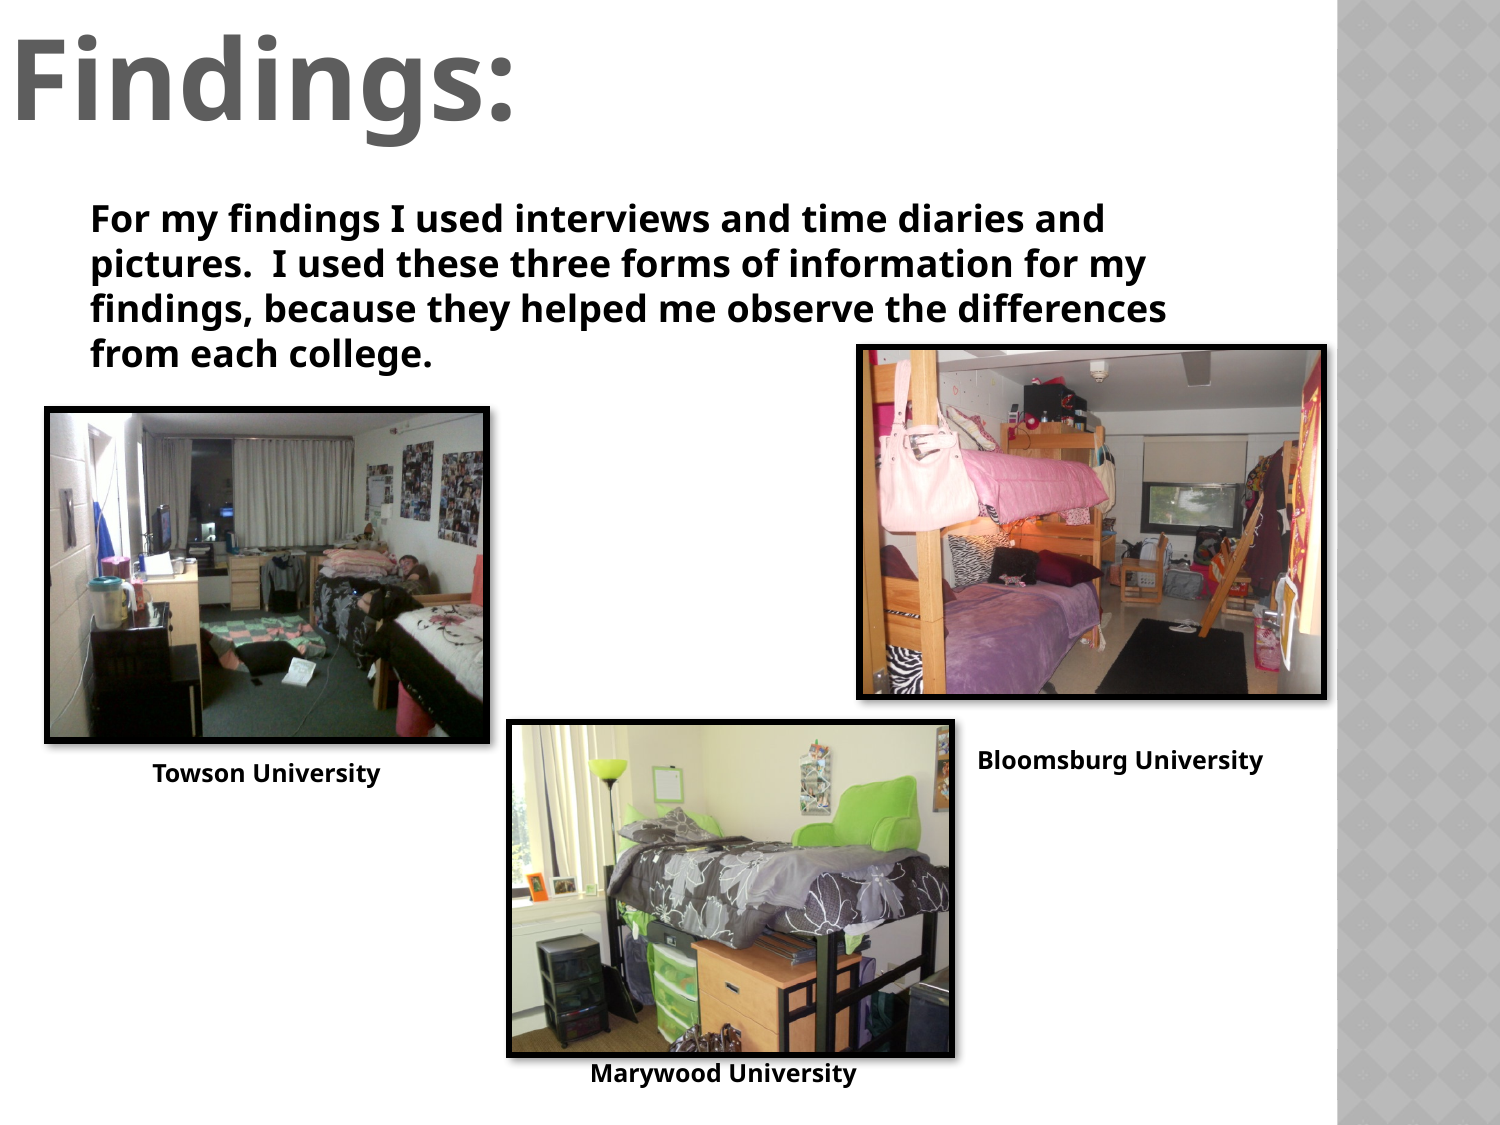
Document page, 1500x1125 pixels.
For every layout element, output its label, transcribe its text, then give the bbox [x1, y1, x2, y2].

text_box Bloomsburg University [962, 737, 1300, 783]
text_box Marywood University [574, 1064, 912, 1095]
picture [49, 412, 484, 738]
text_box For my findings I used interviews and time diaries and pictures. I used these three forms of information for my findings, because they helped me observe the differences from each college. [74, 187, 1200, 383]
picture [862, 349, 1322, 694]
text_box Findings: [0, 0, 533, 150]
text_box Towson University [137, 750, 413, 795]
picture [512, 724, 949, 1053]
